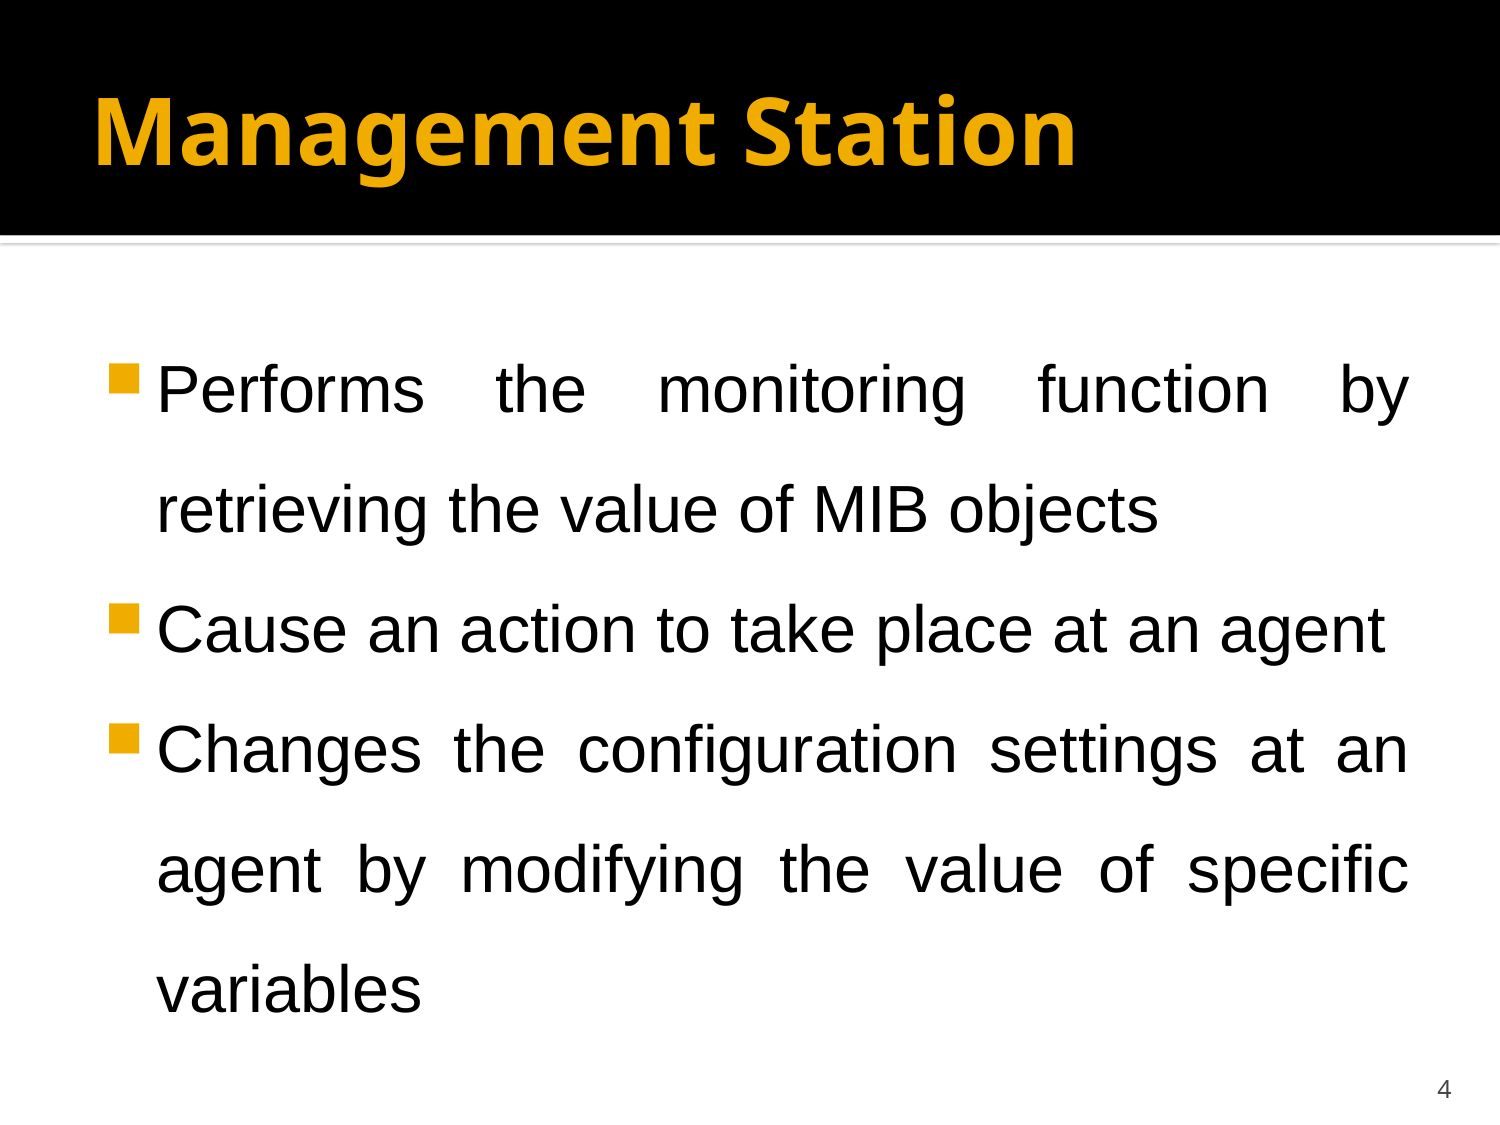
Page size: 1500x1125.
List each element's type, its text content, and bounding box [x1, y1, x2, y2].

list Performs the monitoring function by retrieving the value of MIB objects Cause an action to take place at an agent Changes the configuration settings at an agent by modifying the value of specific variables [75, 291, 1425, 1050]
title Management Station [75, 25, 1425, 231]
slide_number 4 [1345, 1062, 1467, 1108]
